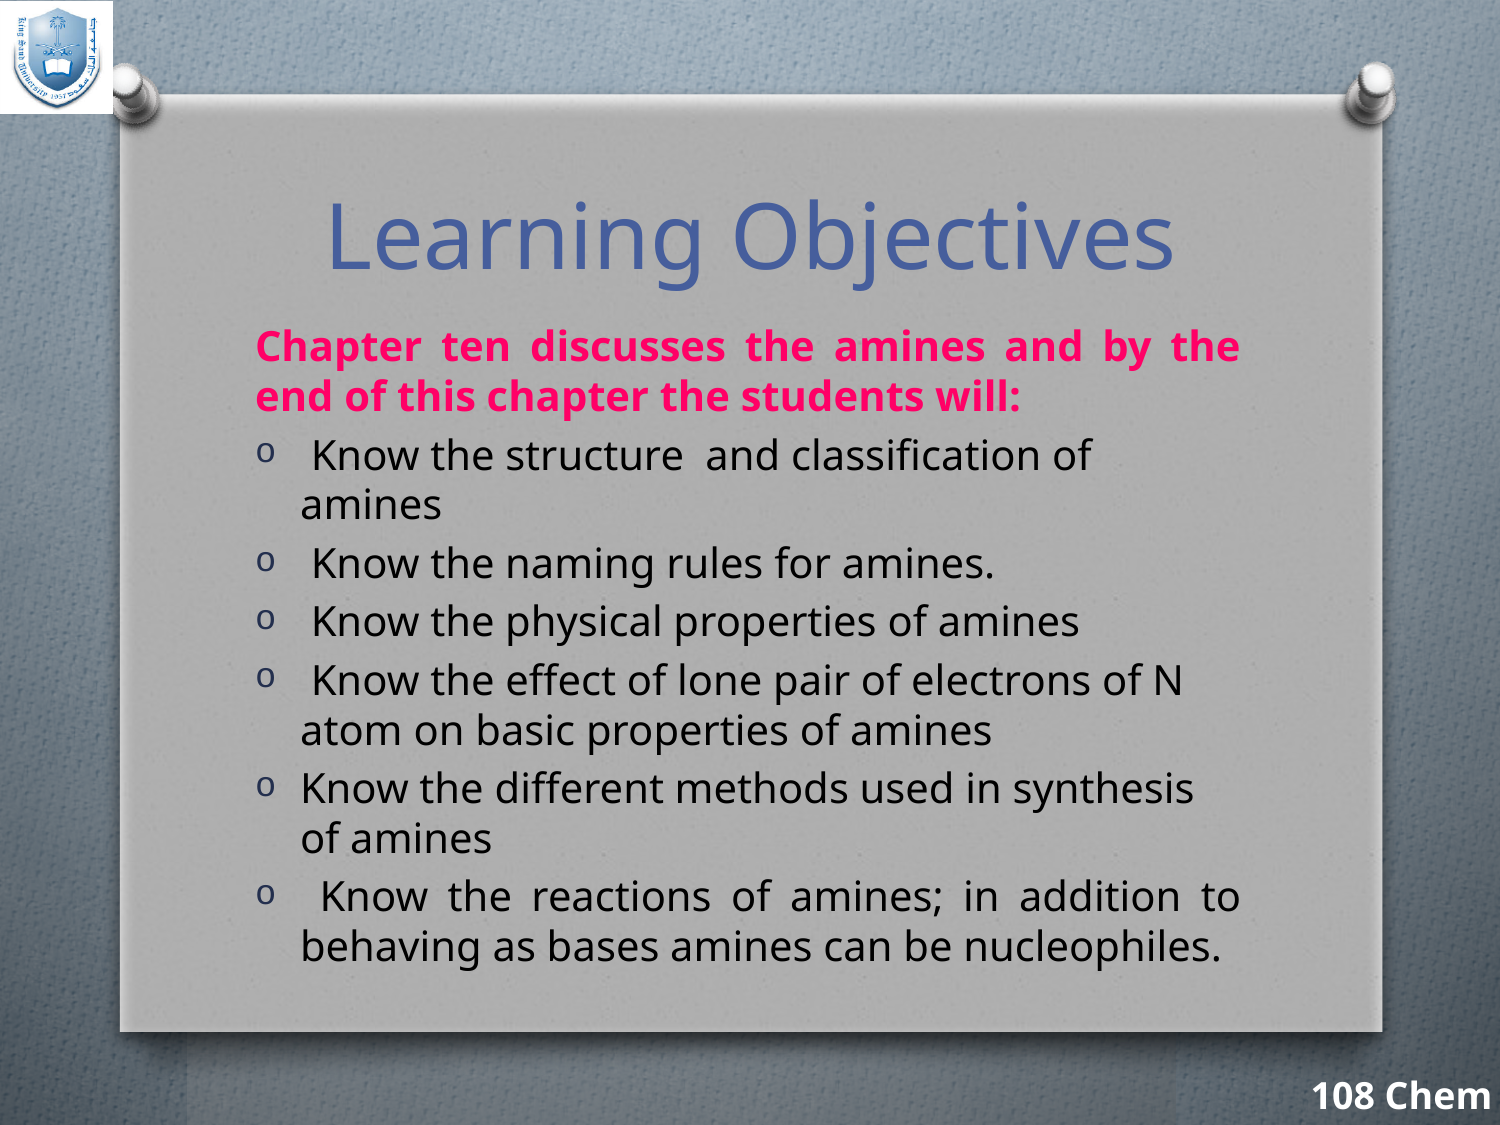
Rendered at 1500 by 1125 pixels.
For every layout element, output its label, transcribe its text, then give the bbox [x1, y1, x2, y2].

text_box 108 Chem [1295, 1064, 1500, 1125]
picture [1317, 35, 1439, 156]
picture [0, 1, 198, 153]
list Chapter ten discusses the amines and by the end of this chapter the students will: Know the structure and classification of amines Know the naming rules for amines. Know the physical properties of amines Know the effect of lone pair of electrons of N atom on basic properties of amines Know the different methods used in synthesis of amines Know the reactions of amines; in addition to behaving as bases amines can be nucleophiles. [240, 312, 1257, 904]
title Learning Objectives [179, 134, 1323, 332]
